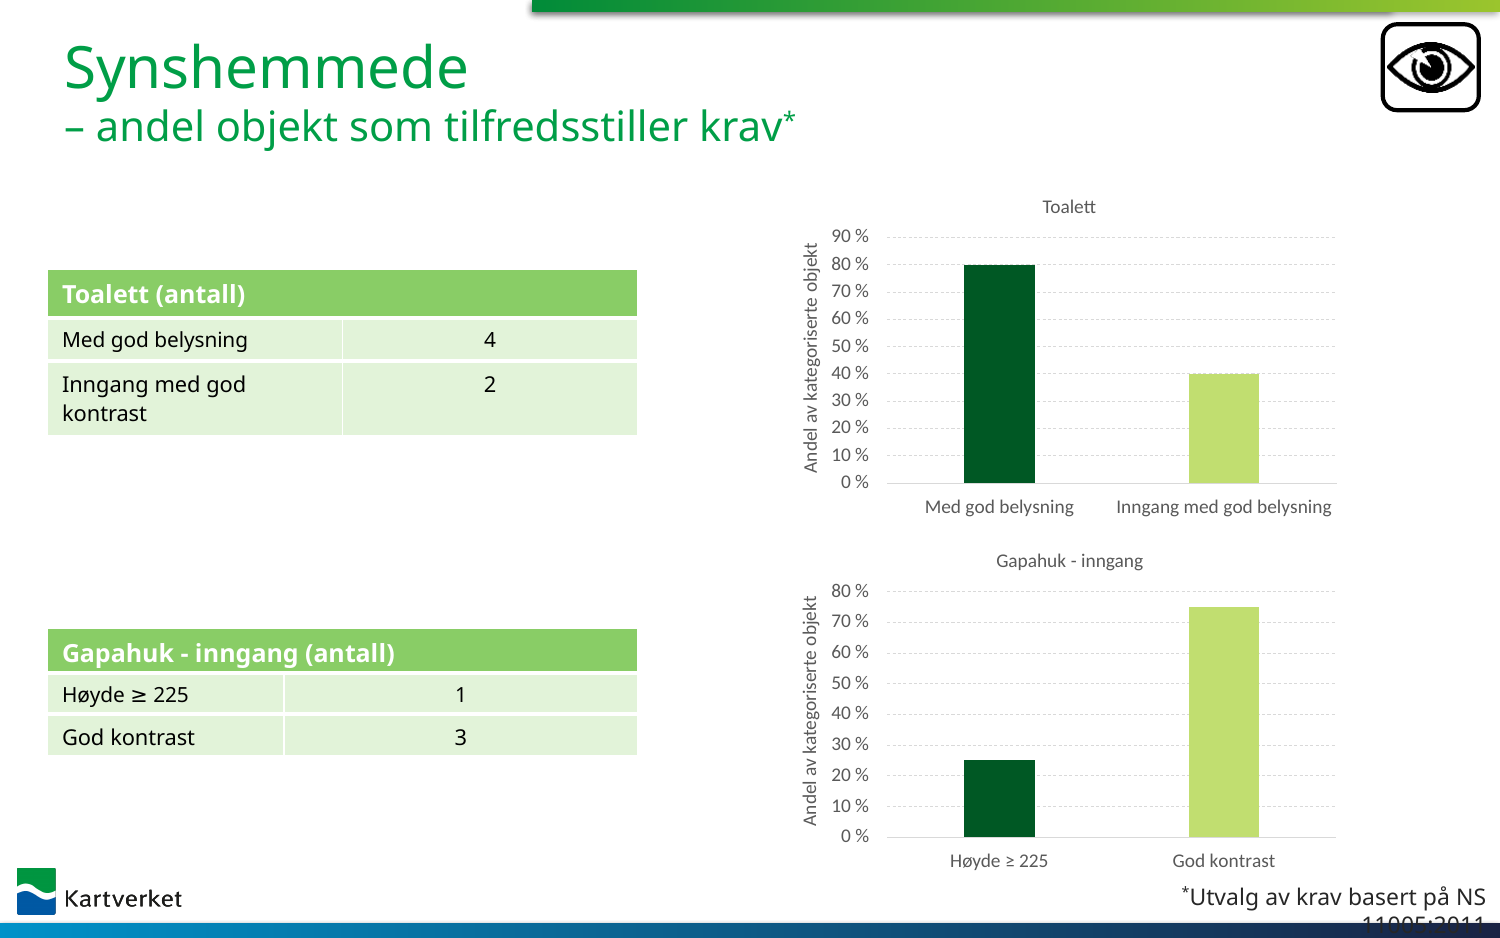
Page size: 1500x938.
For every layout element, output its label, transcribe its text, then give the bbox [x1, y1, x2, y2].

text_box Synshemmede – andel objekt som tilfredsstiller krav* [49, 24, 1431, 158]
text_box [1382, 24, 1480, 111]
table_header Toalett (antall) [48, 270, 637, 316]
text_box *Utvalg av krav basert på NS 11005:2011 [1068, 873, 1500, 938]
picture [791, 541, 1348, 880]
table_cell 1 [285, 675, 637, 712]
table_cell 4 [343, 320, 637, 359]
table_cell 2 [343, 363, 637, 435]
table_cell God kontrast [48, 716, 283, 755]
table_cell Med god belysning [48, 320, 342, 359]
table_cell Høyde ≥ 225 [48, 675, 283, 712]
table_cell 3 [285, 716, 637, 755]
table_cell Inngang med god kontrast [48, 363, 342, 435]
picture [791, 187, 1348, 526]
table_header Gapahuk - inngang (antall) [48, 629, 637, 671]
